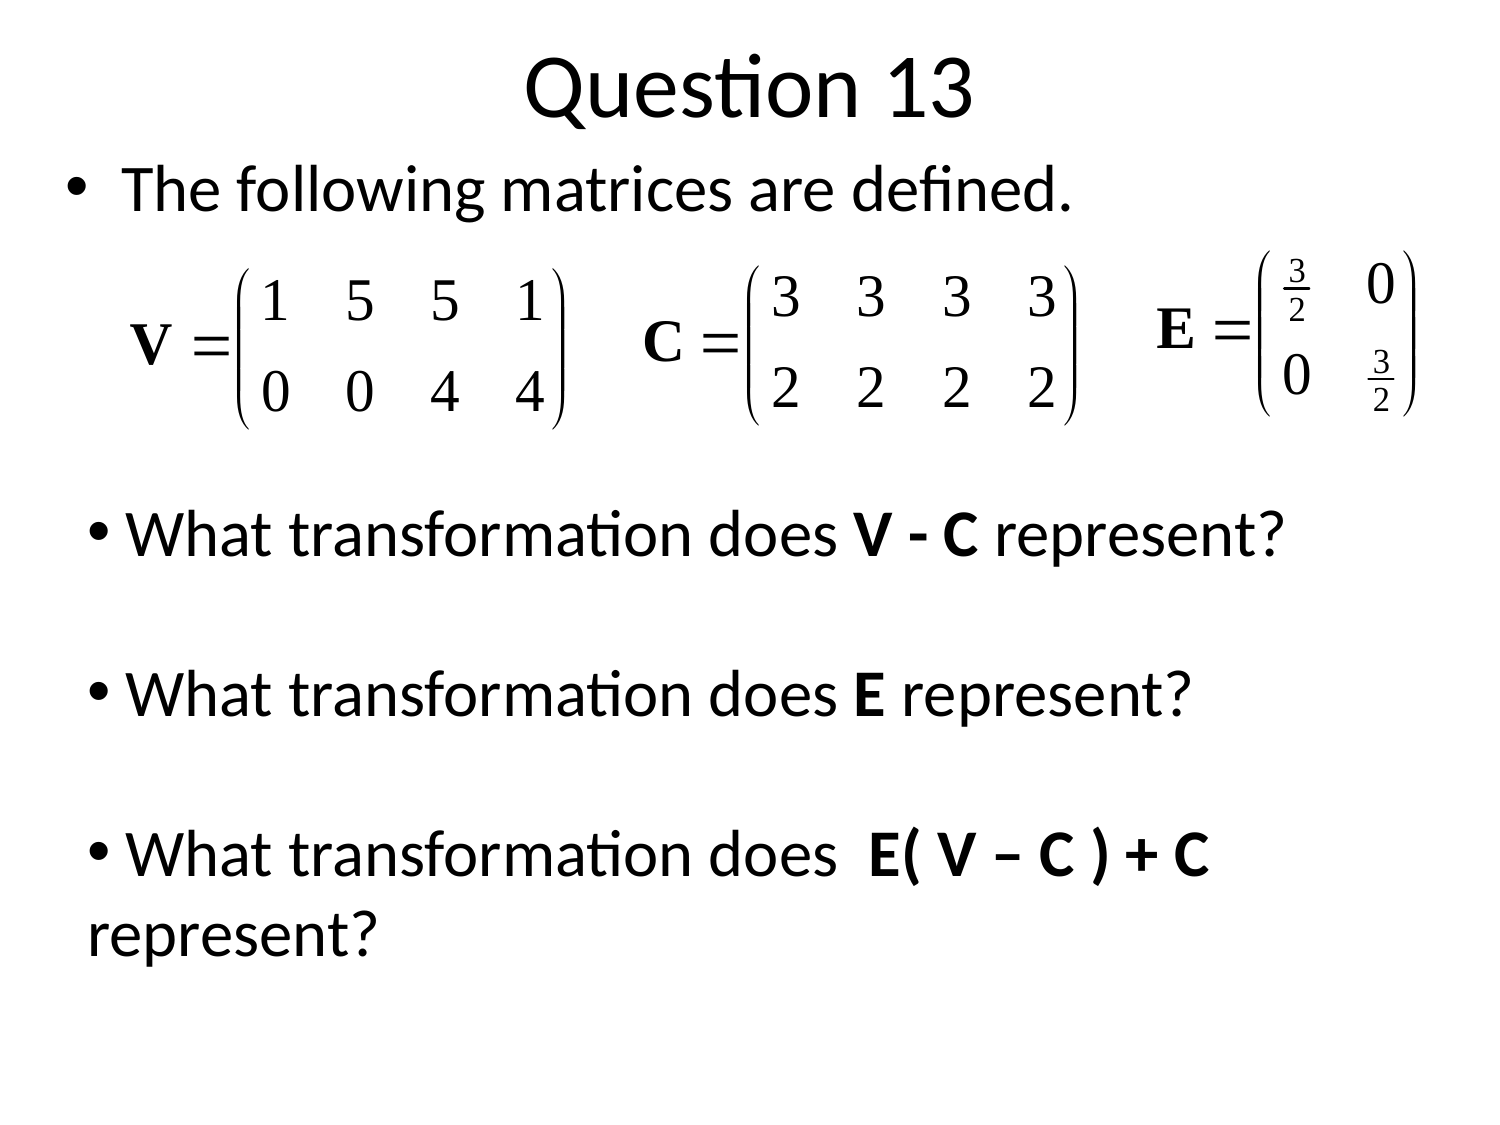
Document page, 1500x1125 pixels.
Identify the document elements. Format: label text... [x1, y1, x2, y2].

title Question 13 [75, 0, 1425, 137]
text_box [120, 258, 586, 441]
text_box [634, 254, 1095, 437]
list The following matrices are defined. [50, 137, 1438, 1061]
text_box What transformation does V - C represent? What transformation does E represent? What transformation does E( V – C ) + C represent? [72, 482, 1436, 978]
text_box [1148, 237, 1436, 430]
